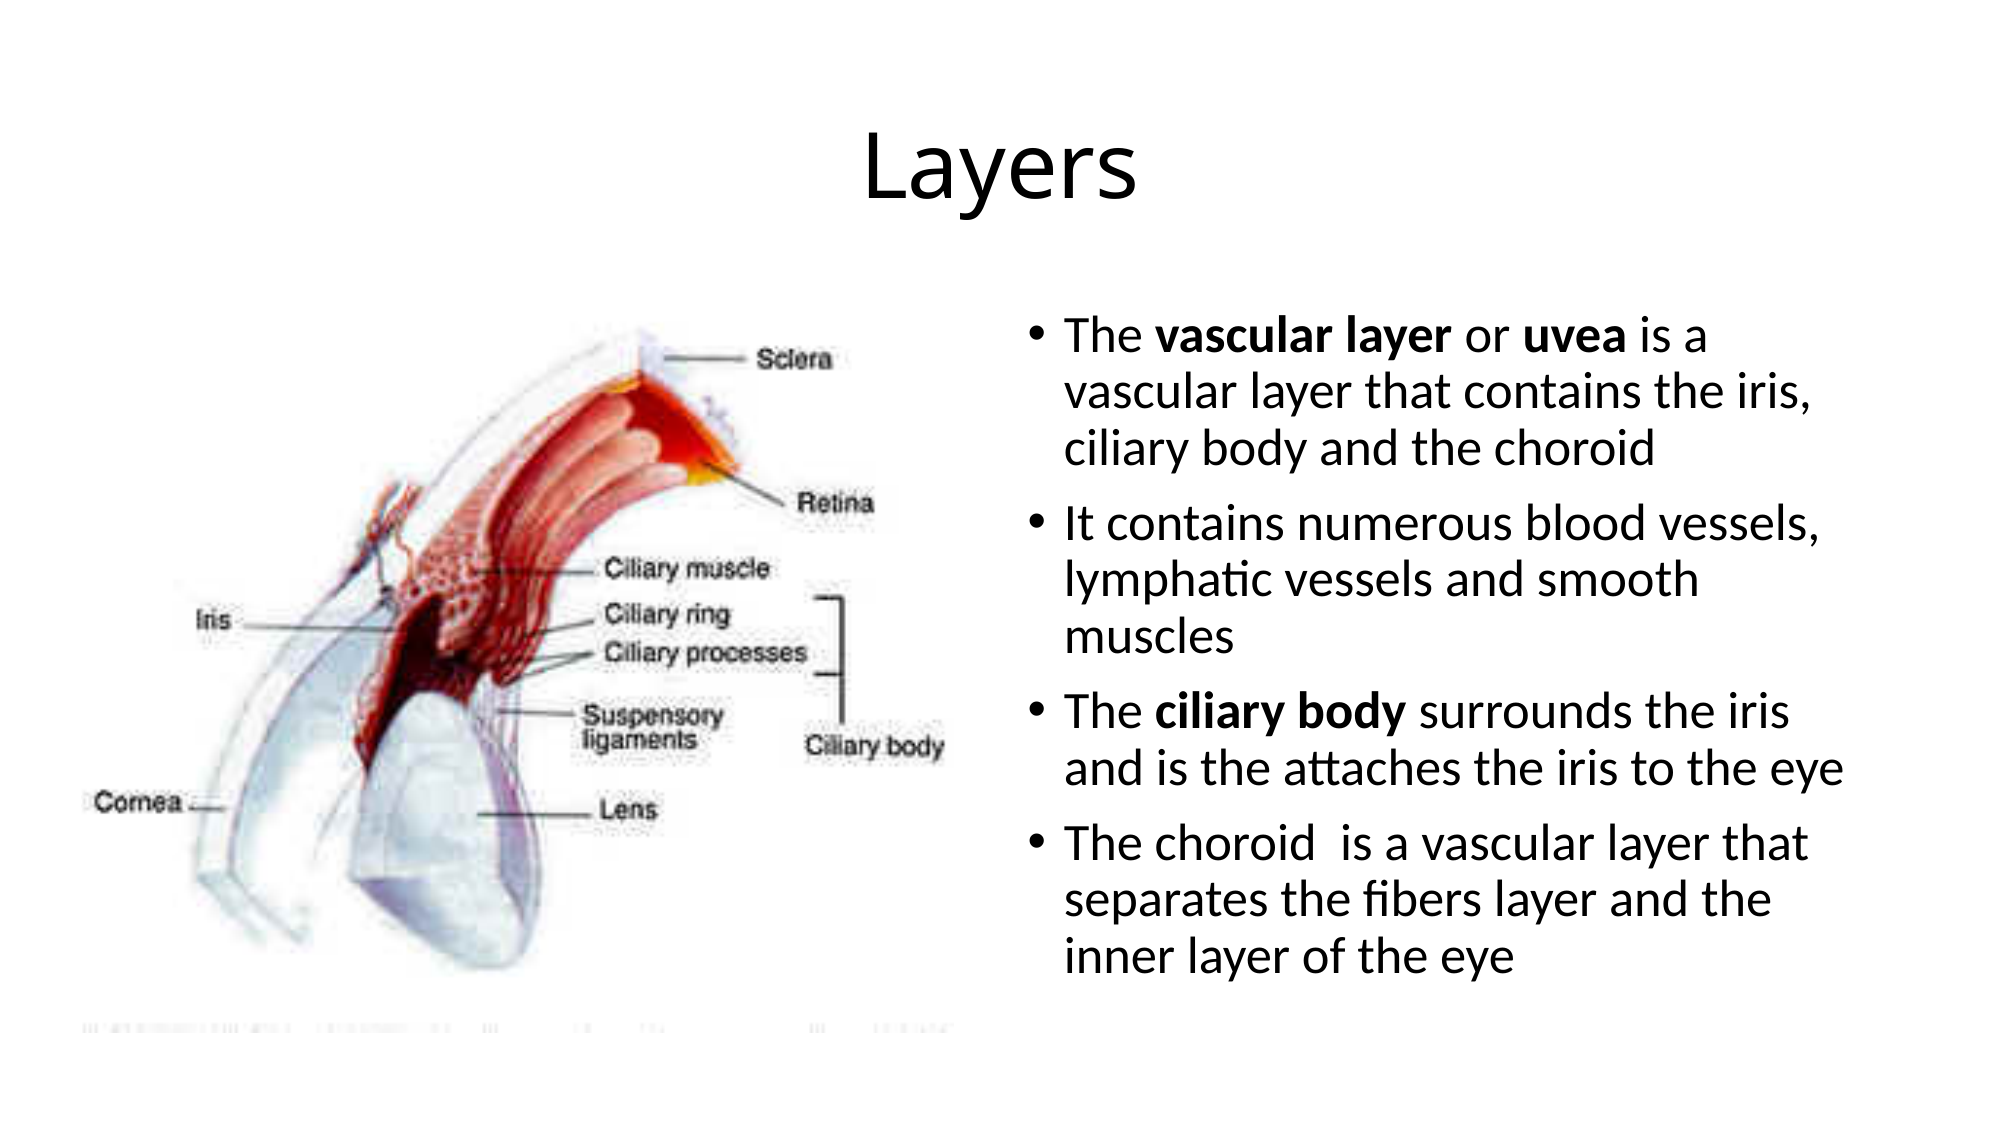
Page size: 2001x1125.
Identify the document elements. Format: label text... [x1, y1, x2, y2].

title Layers [137, 59, 1863, 278]
list The vascular layer or uvea is a vascular layer that contains the iris, ciliary body and the choroid It contains numerous blood vessels, lymphatic vessels and smooth muscles The ciliary body surrounds the iris and is the attaches the iris to the eye The choroid is a vascular layer that separates the fibers layer and the inner layer of the eye [1012, 299, 1863, 1014]
picture [81, 277, 954, 1034]
